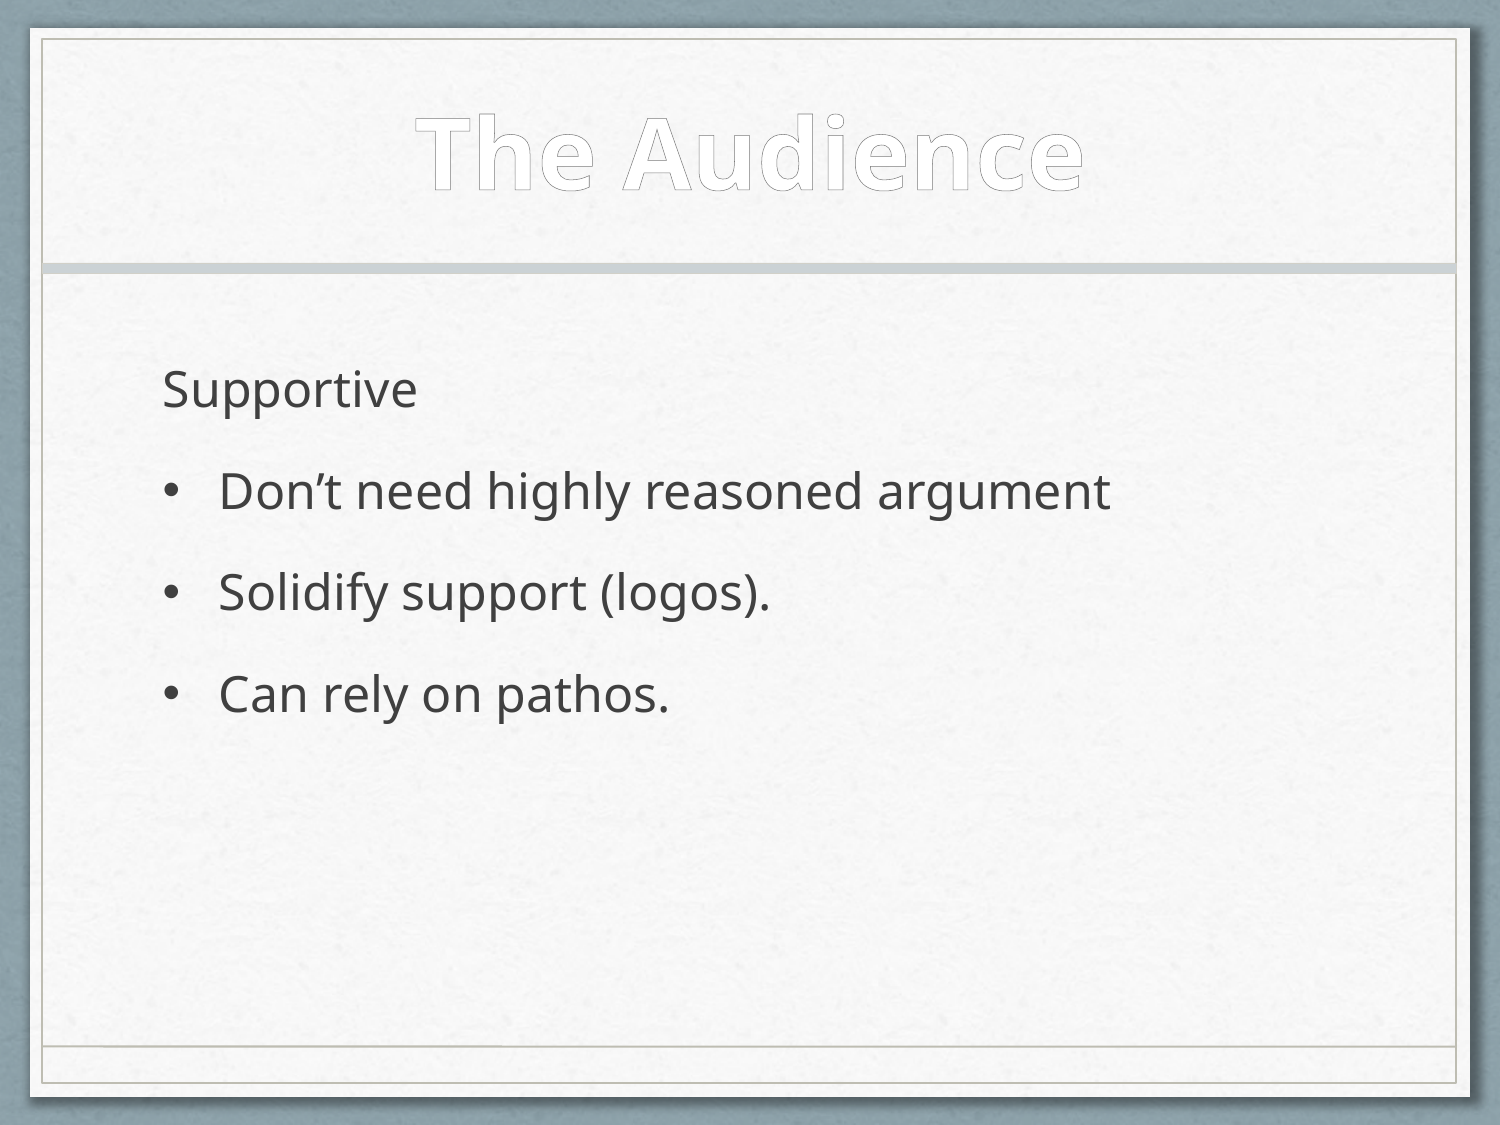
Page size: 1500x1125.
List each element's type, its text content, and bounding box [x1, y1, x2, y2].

picture [30, 28, 1470, 1097]
title The Audience [147, 40, 1353, 260]
list Supportive Don’t need highly reasoned argument Solidify support (logos). Can rely on pathos. [147, 350, 1353, 995]
